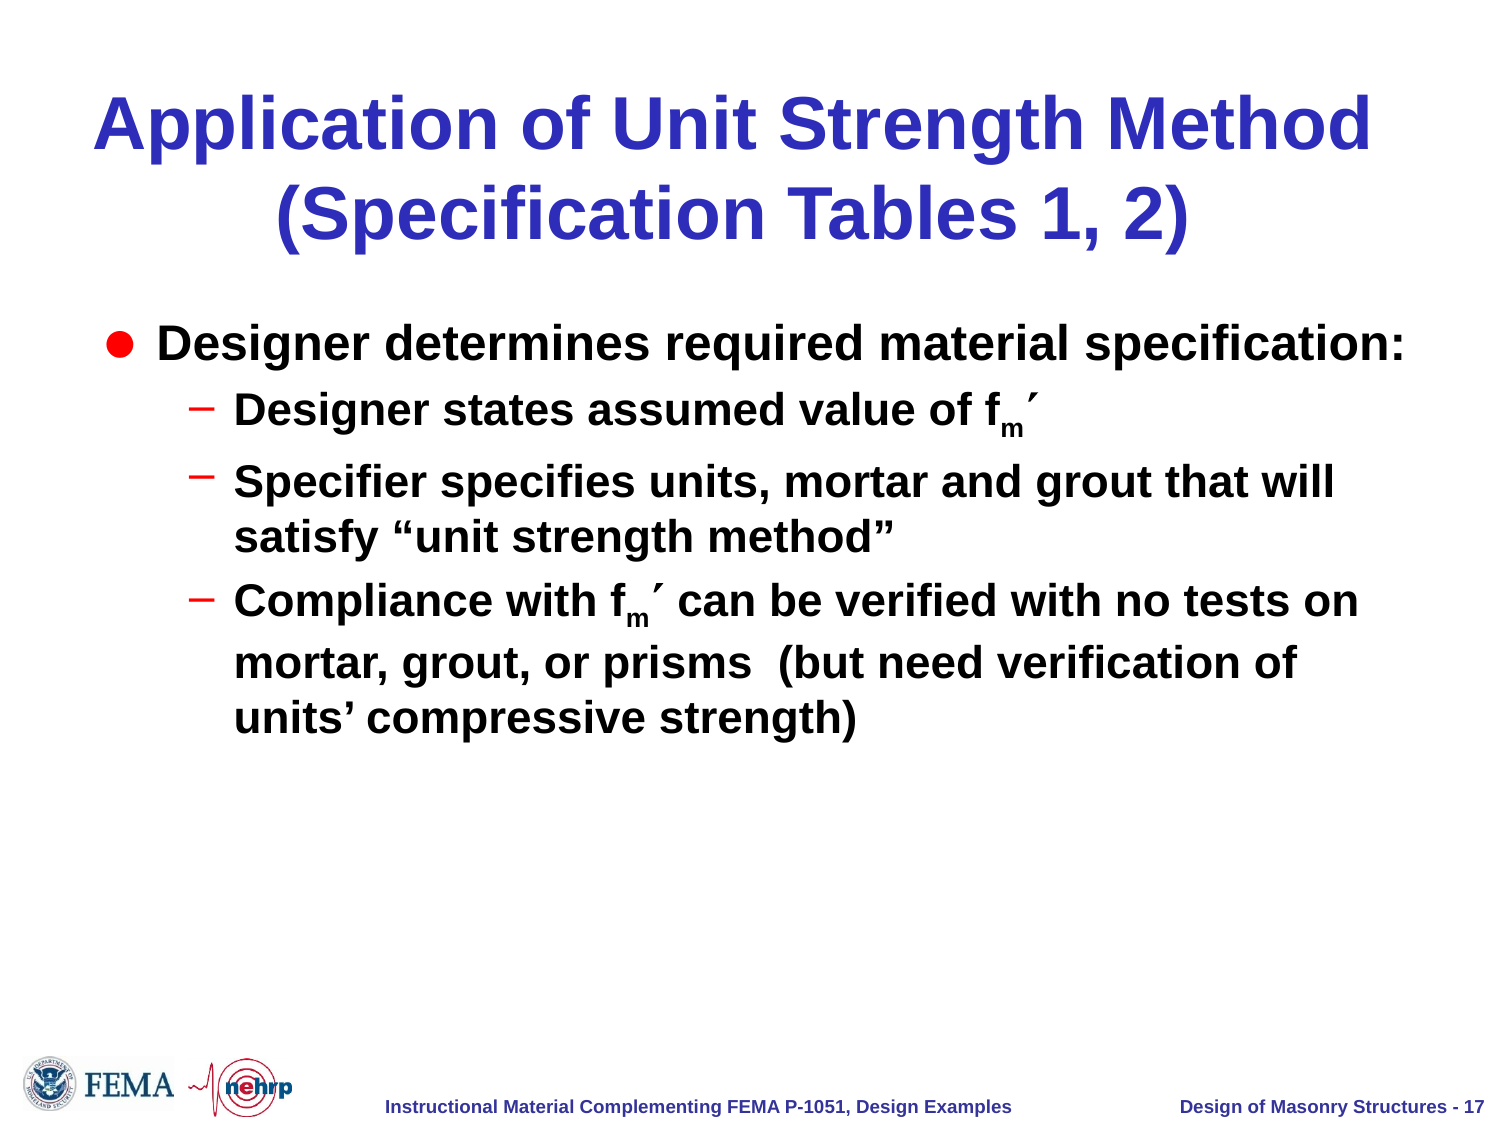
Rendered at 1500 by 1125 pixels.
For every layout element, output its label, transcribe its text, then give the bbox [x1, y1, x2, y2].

title Application of Unit Strength Method (Specification Tables 1, 2) [44, 75, 1423, 254]
slide_number Design of Masonry Structures - 17 [1042, 1077, 1500, 1125]
list Designer determines required material specification: Designer states assumed value of fm Specifier specifies units, mortar and grout that will satisfy “unit strength method” Compliance with fm can be verified with no tests on mortar, grout, or prisms (but need verification of units’ compressive strength) [86, 303, 1433, 846]
picture [188, 1058, 292, 1117]
picture [23, 1056, 174, 1111]
footer Instructional Material Complementing FEMA P-1051, Design Examples [337, 1087, 1042, 1125]
